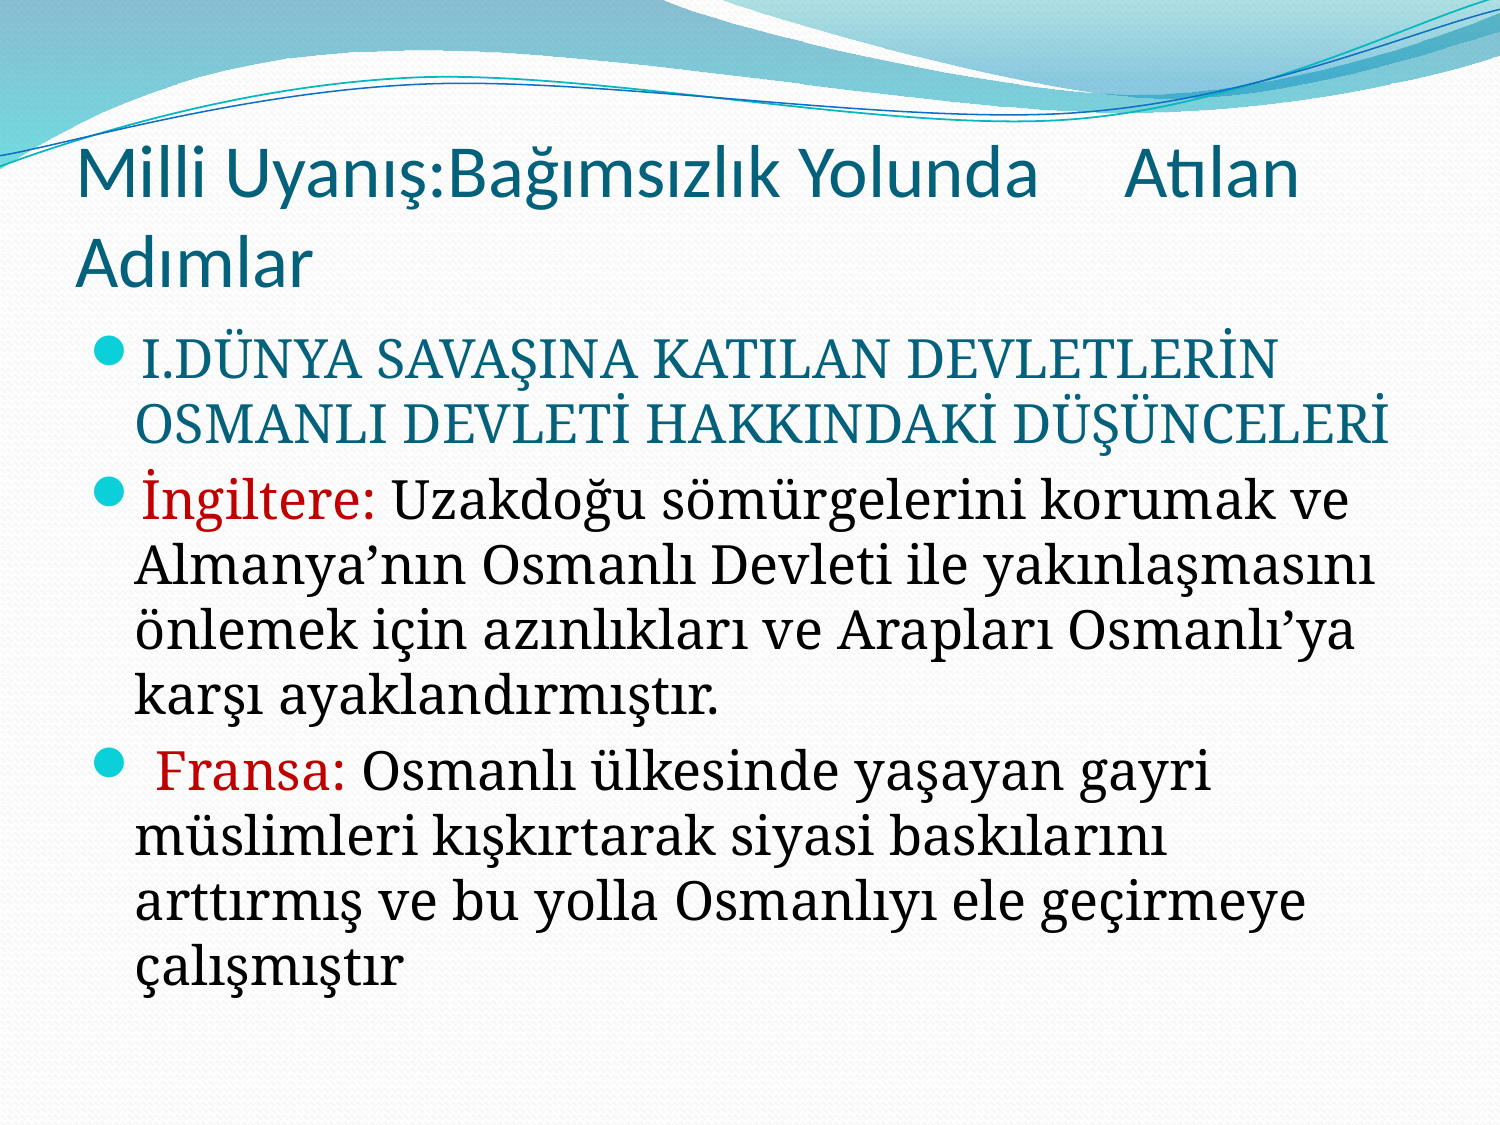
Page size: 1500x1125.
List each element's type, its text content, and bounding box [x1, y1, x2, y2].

title Milli Uyanış:Bağımsızlık Yolunda Atılan Adımlar [75, 115, 1425, 303]
list I.DÜNYA SAVAŞINA KATILAN DEVLETLERİN OSMANLI DEVLETİ HAKKINDAKİ DÜŞÜNCELERİ İngiltere: Uzakdoğu sömürgelerini korumak ve Almanya’nın Osmanlı Devleti ile yakınlaşmasını önlemek için azınlıkları ve Arapları Osmanlı’ya karşı ayaklandırmıştır. Fransa: Osmanlı ülkesinde yaşayan gayri müslimleri kışkırtarak siyasi baskılarını arttırmış ve bu yolla Osmanlıyı ele geçirmeye çalışmıştır [75, 317, 1425, 1038]
